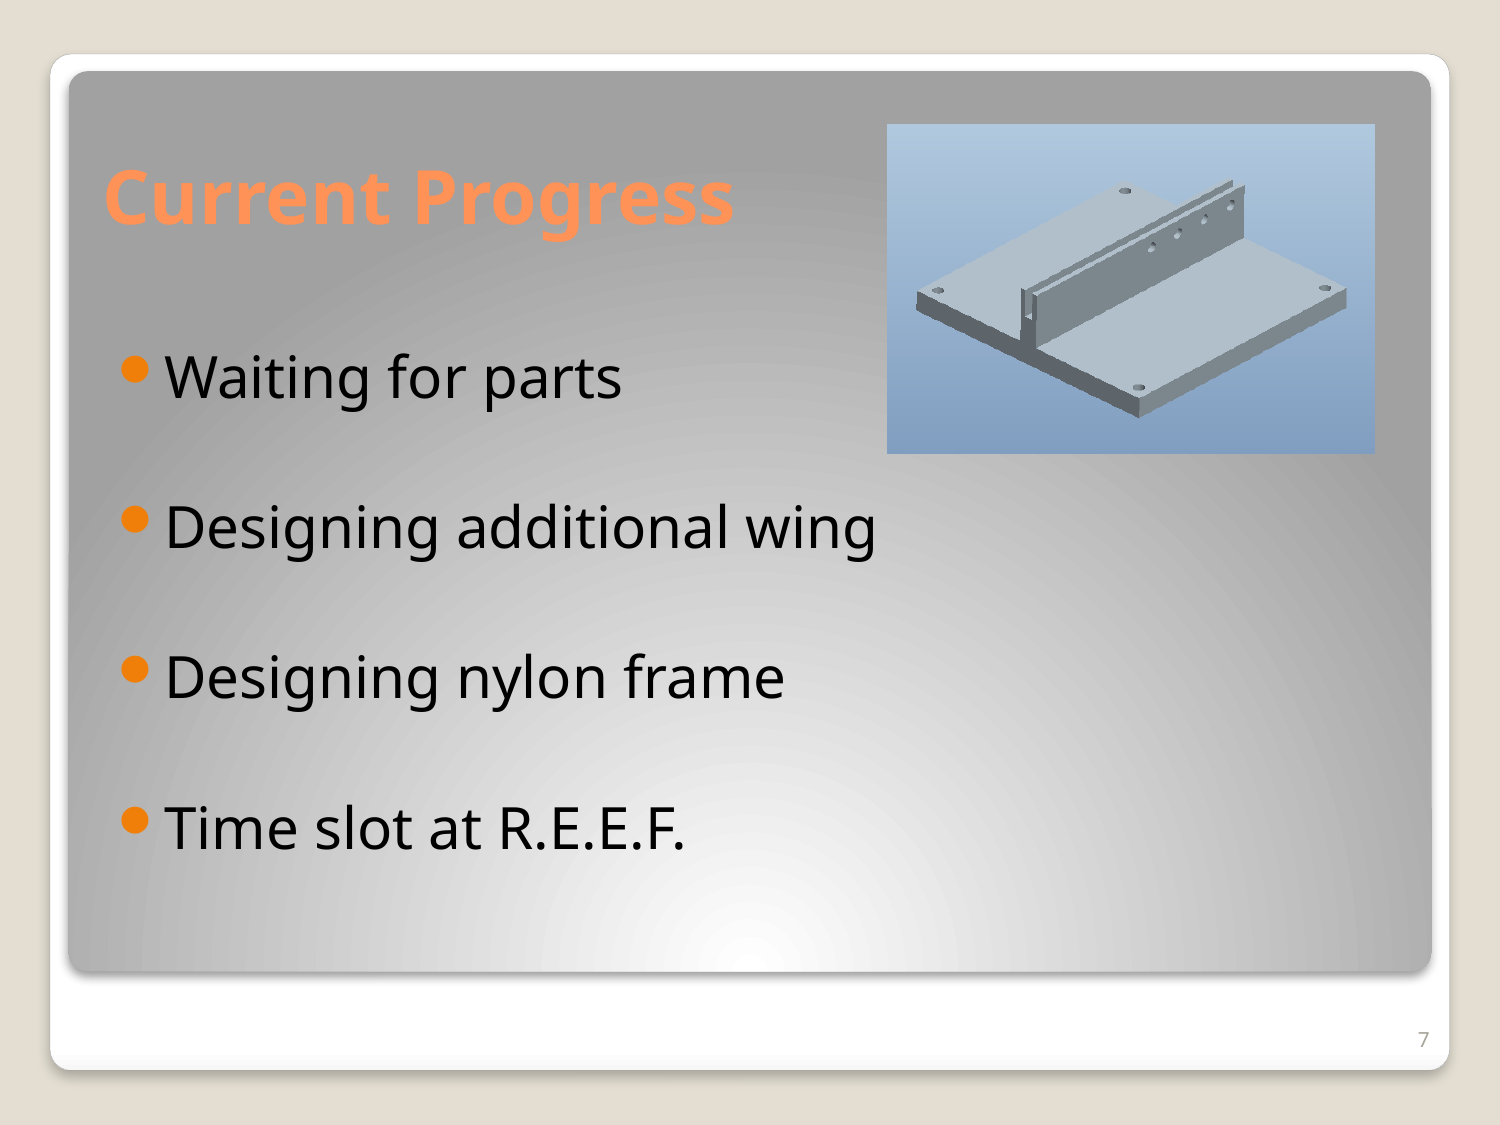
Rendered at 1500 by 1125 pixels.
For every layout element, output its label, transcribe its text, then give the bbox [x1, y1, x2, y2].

slide_number 7 [1369, 1002, 1445, 1063]
picture [887, 124, 1376, 454]
title Current Progress [87, 75, 1430, 248]
list Waiting for parts Designing additional wing Designing nylon frame Time slot at R.E.E.F. [87, 324, 1430, 1012]
